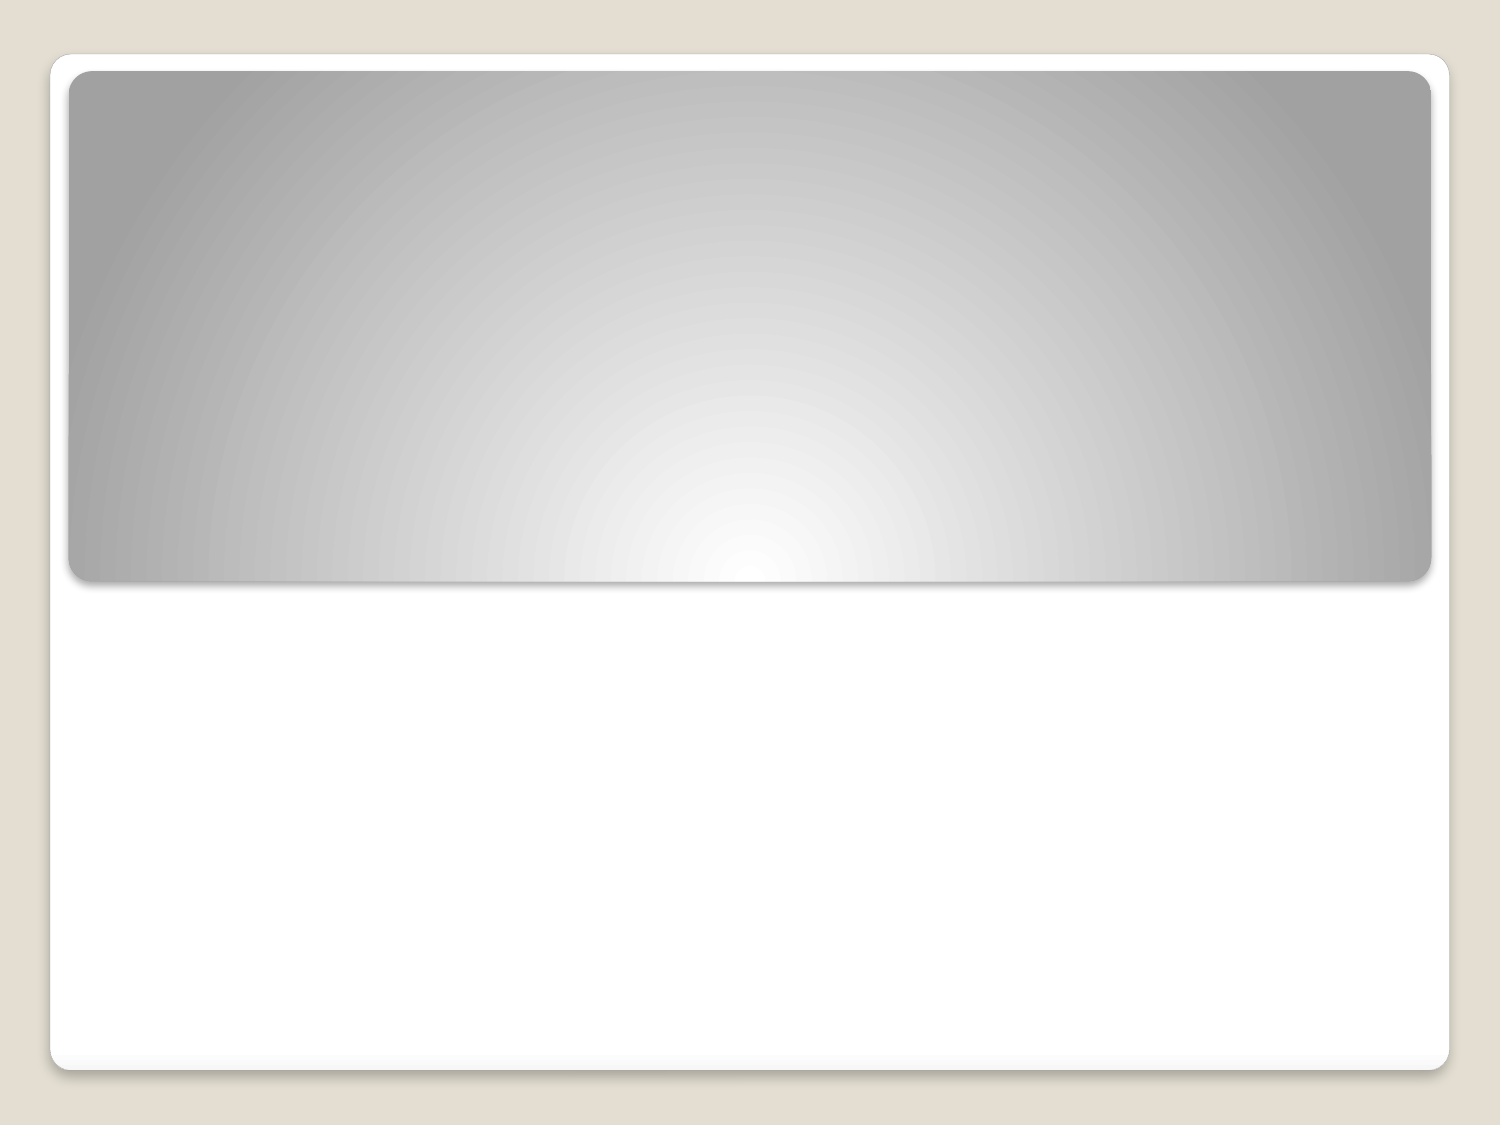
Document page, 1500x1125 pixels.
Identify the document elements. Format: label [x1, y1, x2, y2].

title [0, 0, 1500, 174]
subtitle [0, 174, 1500, 1125]
